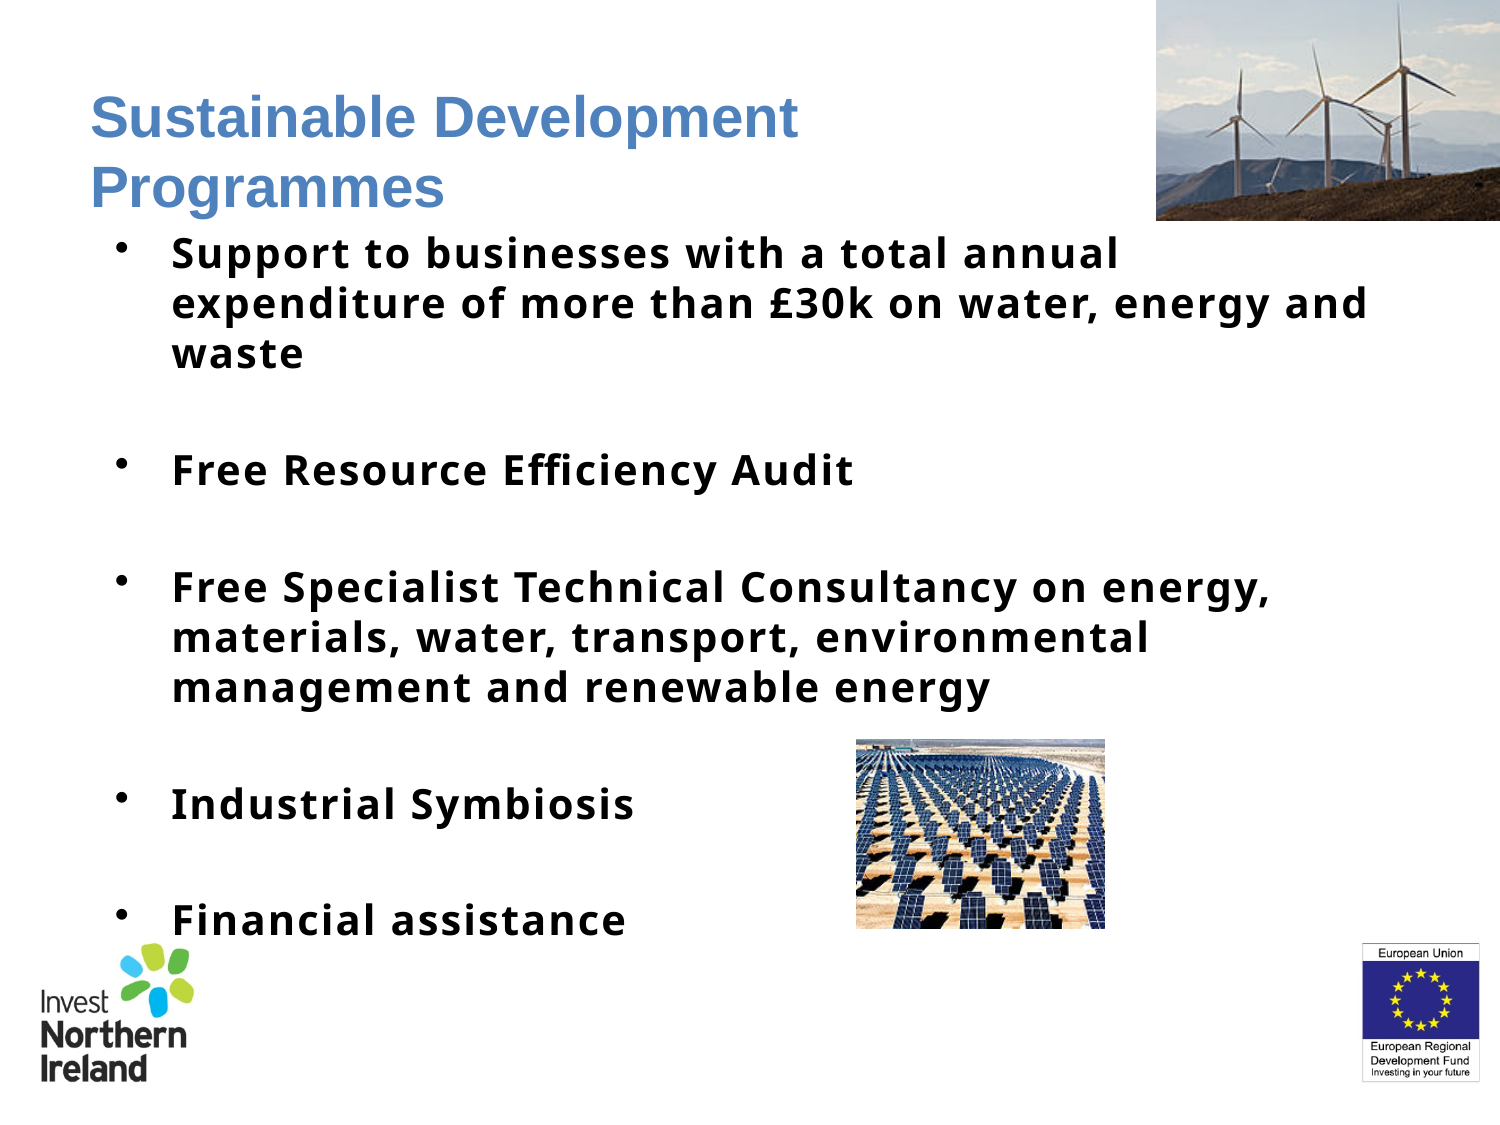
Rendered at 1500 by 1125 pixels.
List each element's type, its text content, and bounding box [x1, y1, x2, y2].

picture [0, 0, 1500, 1125]
title Sustainable Development Programmes [75, 66, 1081, 232]
text_box Support to businesses with a total annual expenditure of more than £30k on water, energy and waste Free Resource Efficiency Audit Free Specialist Technical Consultancy on energy, materials, water, transport, environmental management and renewable energy Industrial Symbiosis Financial assistance [100, 219, 1400, 952]
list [855, 739, 1105, 929]
